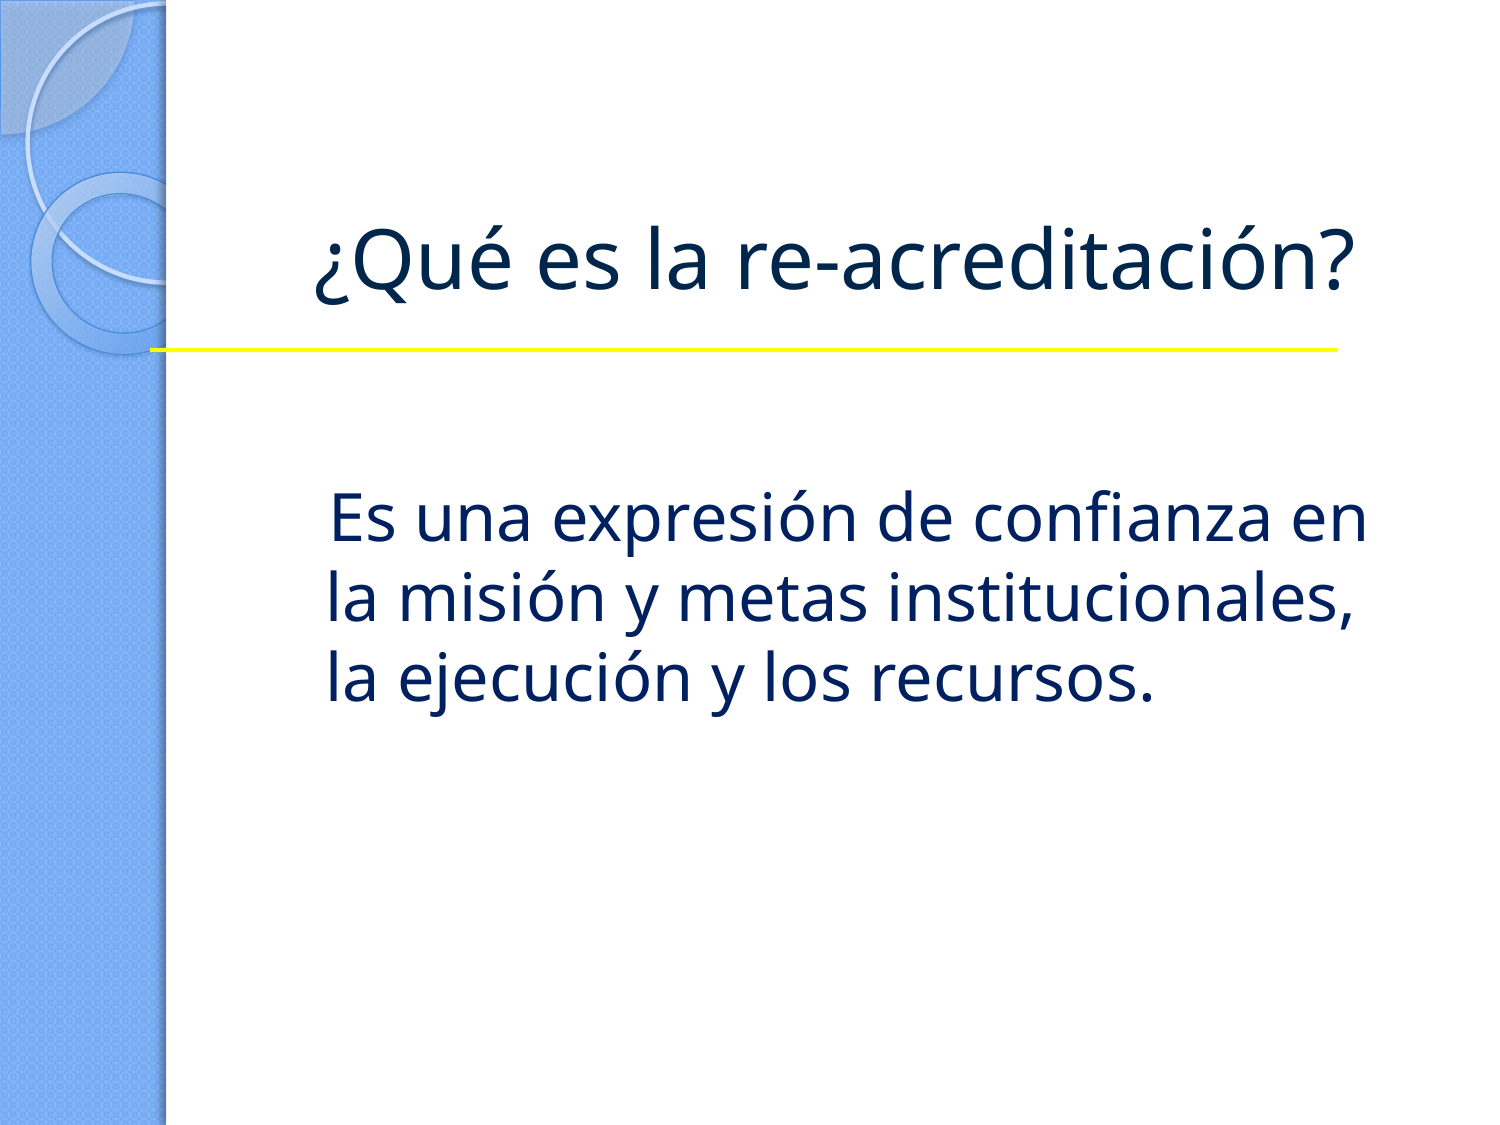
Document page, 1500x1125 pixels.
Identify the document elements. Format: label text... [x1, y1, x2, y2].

list Es una expresión de confianza en la misión y metas institucionales, la ejecución y los recursos. [300, 375, 1388, 875]
title ¿Qué es la re-acreditación? [300, 162, 1475, 350]
